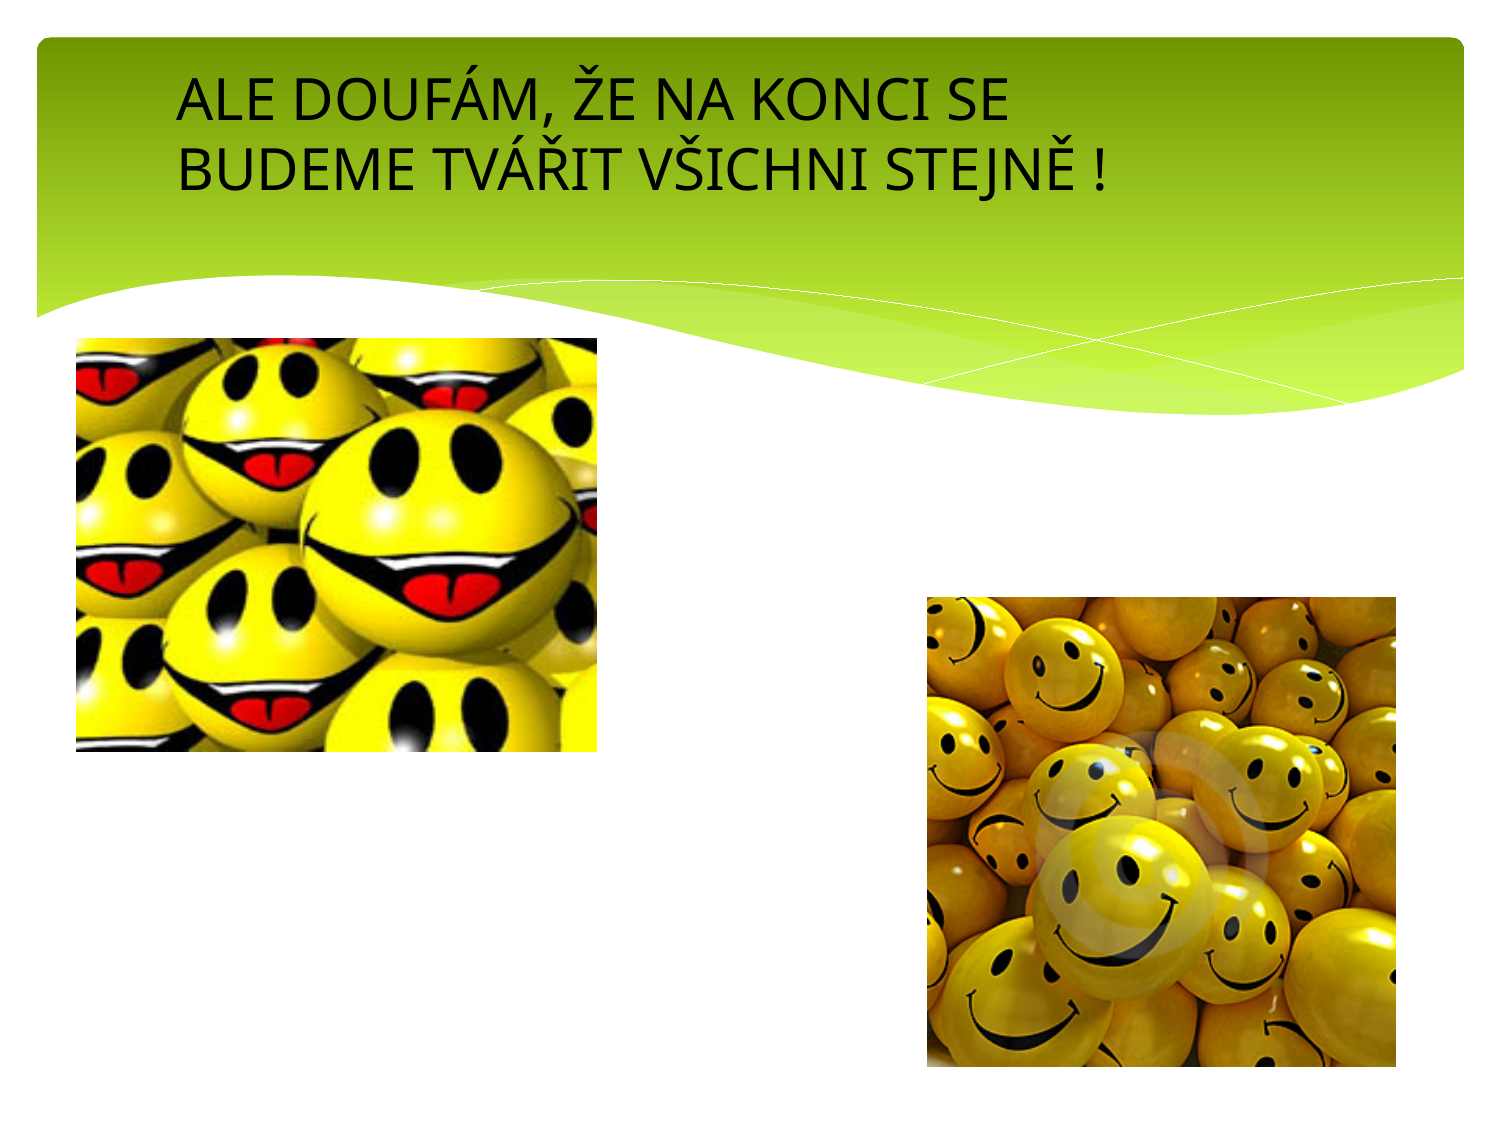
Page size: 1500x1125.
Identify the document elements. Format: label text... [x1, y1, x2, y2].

text_box ALE DOUFÁM, ŽE NA KONCI SE BUDEME TVÁŘIT VŠICHNI STEJNĚ ! [161, 54, 1202, 210]
picture [76, 337, 597, 752]
picture [926, 597, 1397, 1067]
